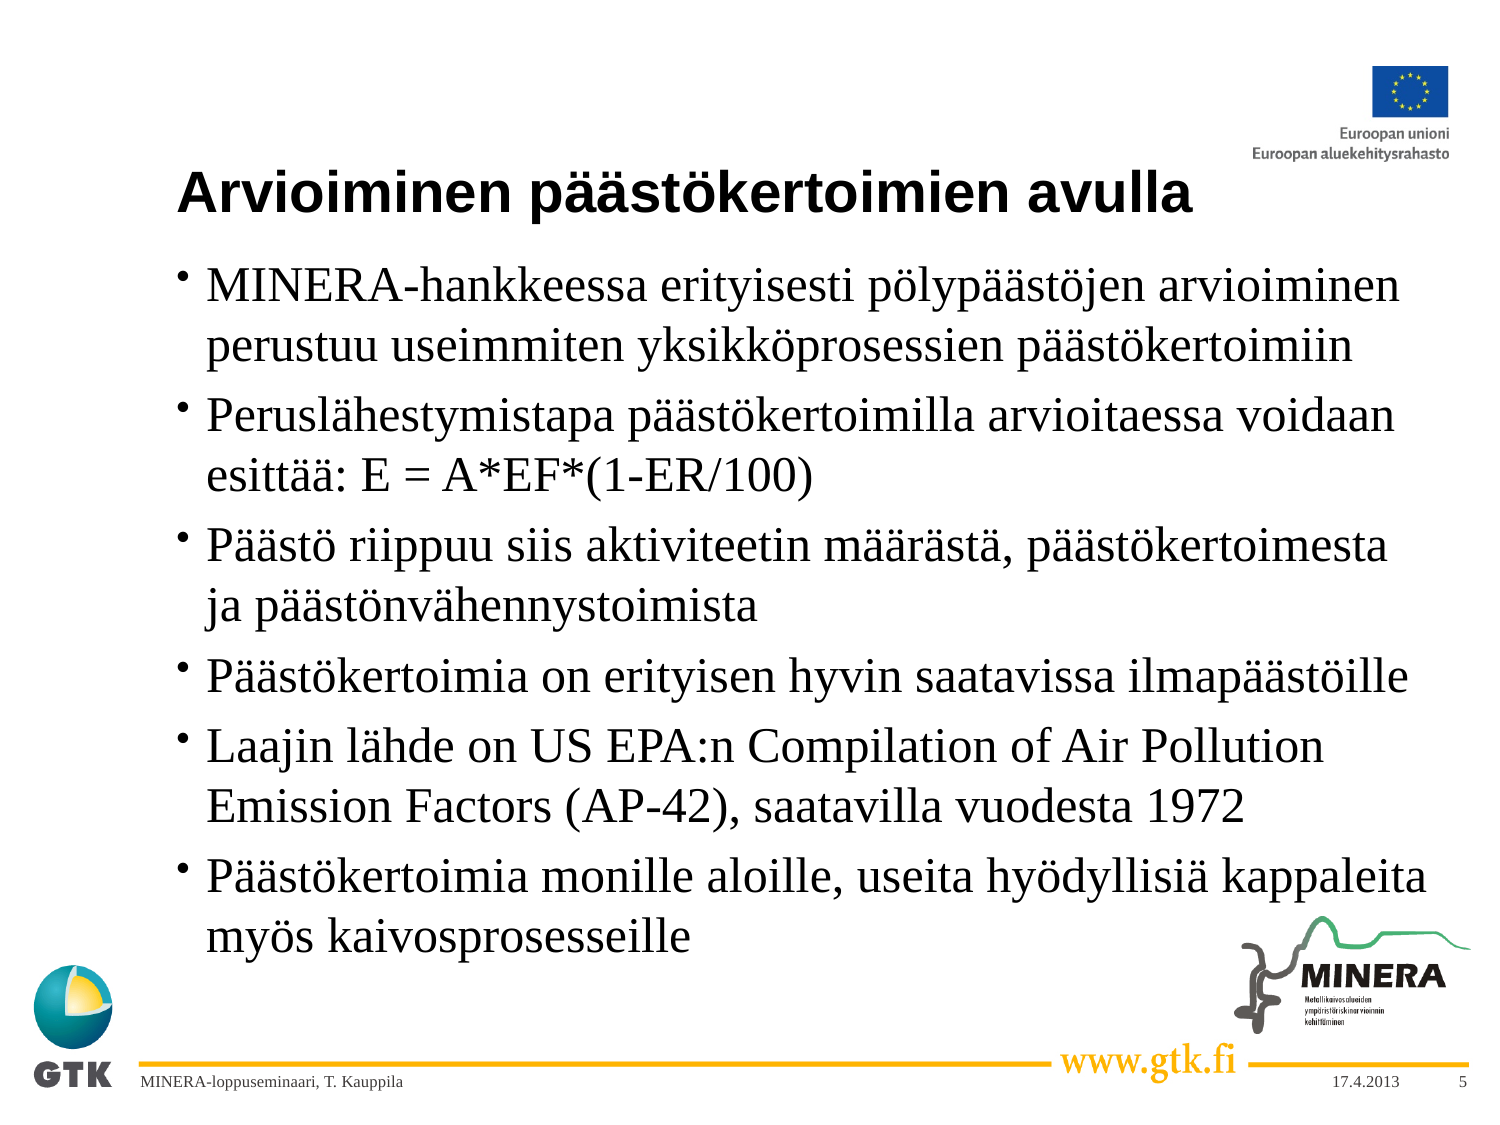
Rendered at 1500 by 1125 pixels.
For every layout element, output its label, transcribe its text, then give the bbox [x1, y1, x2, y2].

slide_number 5 [1415, 1069, 1483, 1093]
picture [131, 916, 1478, 1092]
picture [28, 952, 118, 1094]
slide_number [1240, 1069, 1415, 1093]
footer MINERA-loppuseminaari, T. Kauppila [125, 1069, 1056, 1093]
title Arvioiminen päästökertoimien avulla [161, 31, 1448, 232]
picture [1253, 66, 1450, 162]
list MINERA-hankkeessa erityisesti pölypäästöjen arvioiminen perustuu useimmiten yksikköprosessien päästökertoimiin Peruslähestymistapa päästökertoimilla arvioitaessa voidaan esittää: E = A*EF*(1-ER/100) Päästö riippuu siis aktiviteetin määrästä, päästökertoimesta ja päästönvähennystoimista Päästökertoimia on erityisen hyvin saatavissa ilmapäästöille Laajin lähde on US EPA:n Compilation of Air Pollution Emission Factors (AP-42), saatavilla vuodesta 1972 Päästökertoimia monille aloille, useita hyödyllisiä kappaleita myös kaivosprosesseille [161, 243, 1448, 1000]
